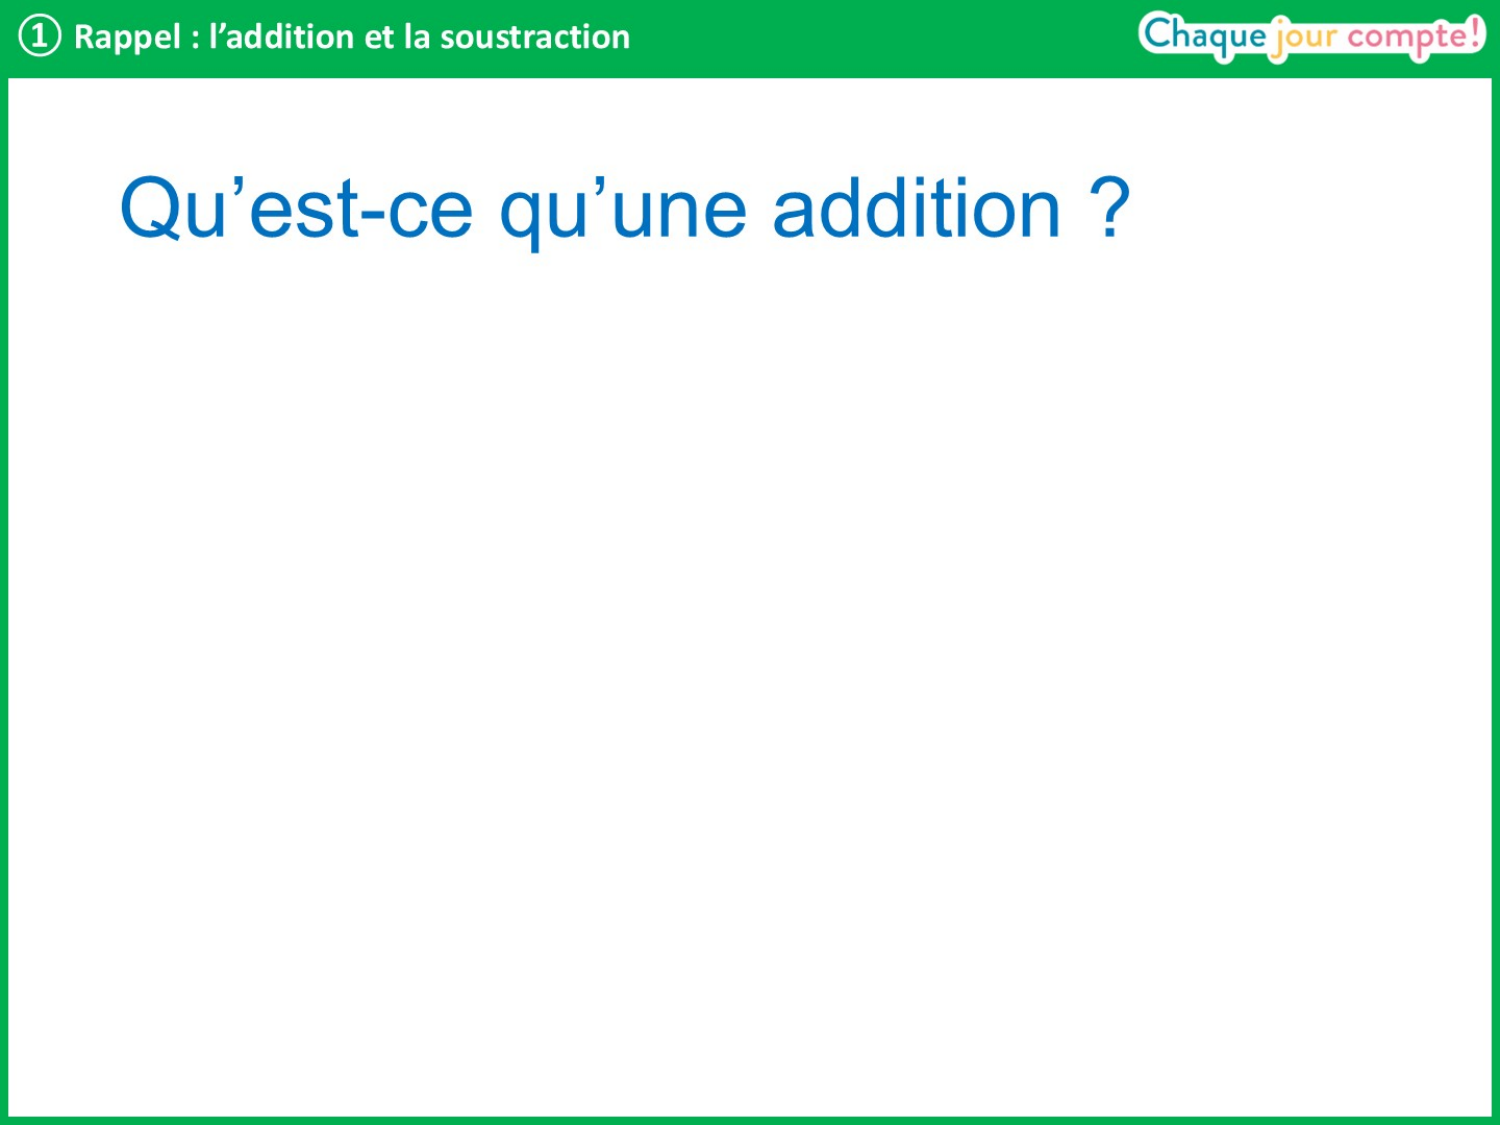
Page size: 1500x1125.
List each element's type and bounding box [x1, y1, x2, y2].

list [0, 0, 1500, 1125]
